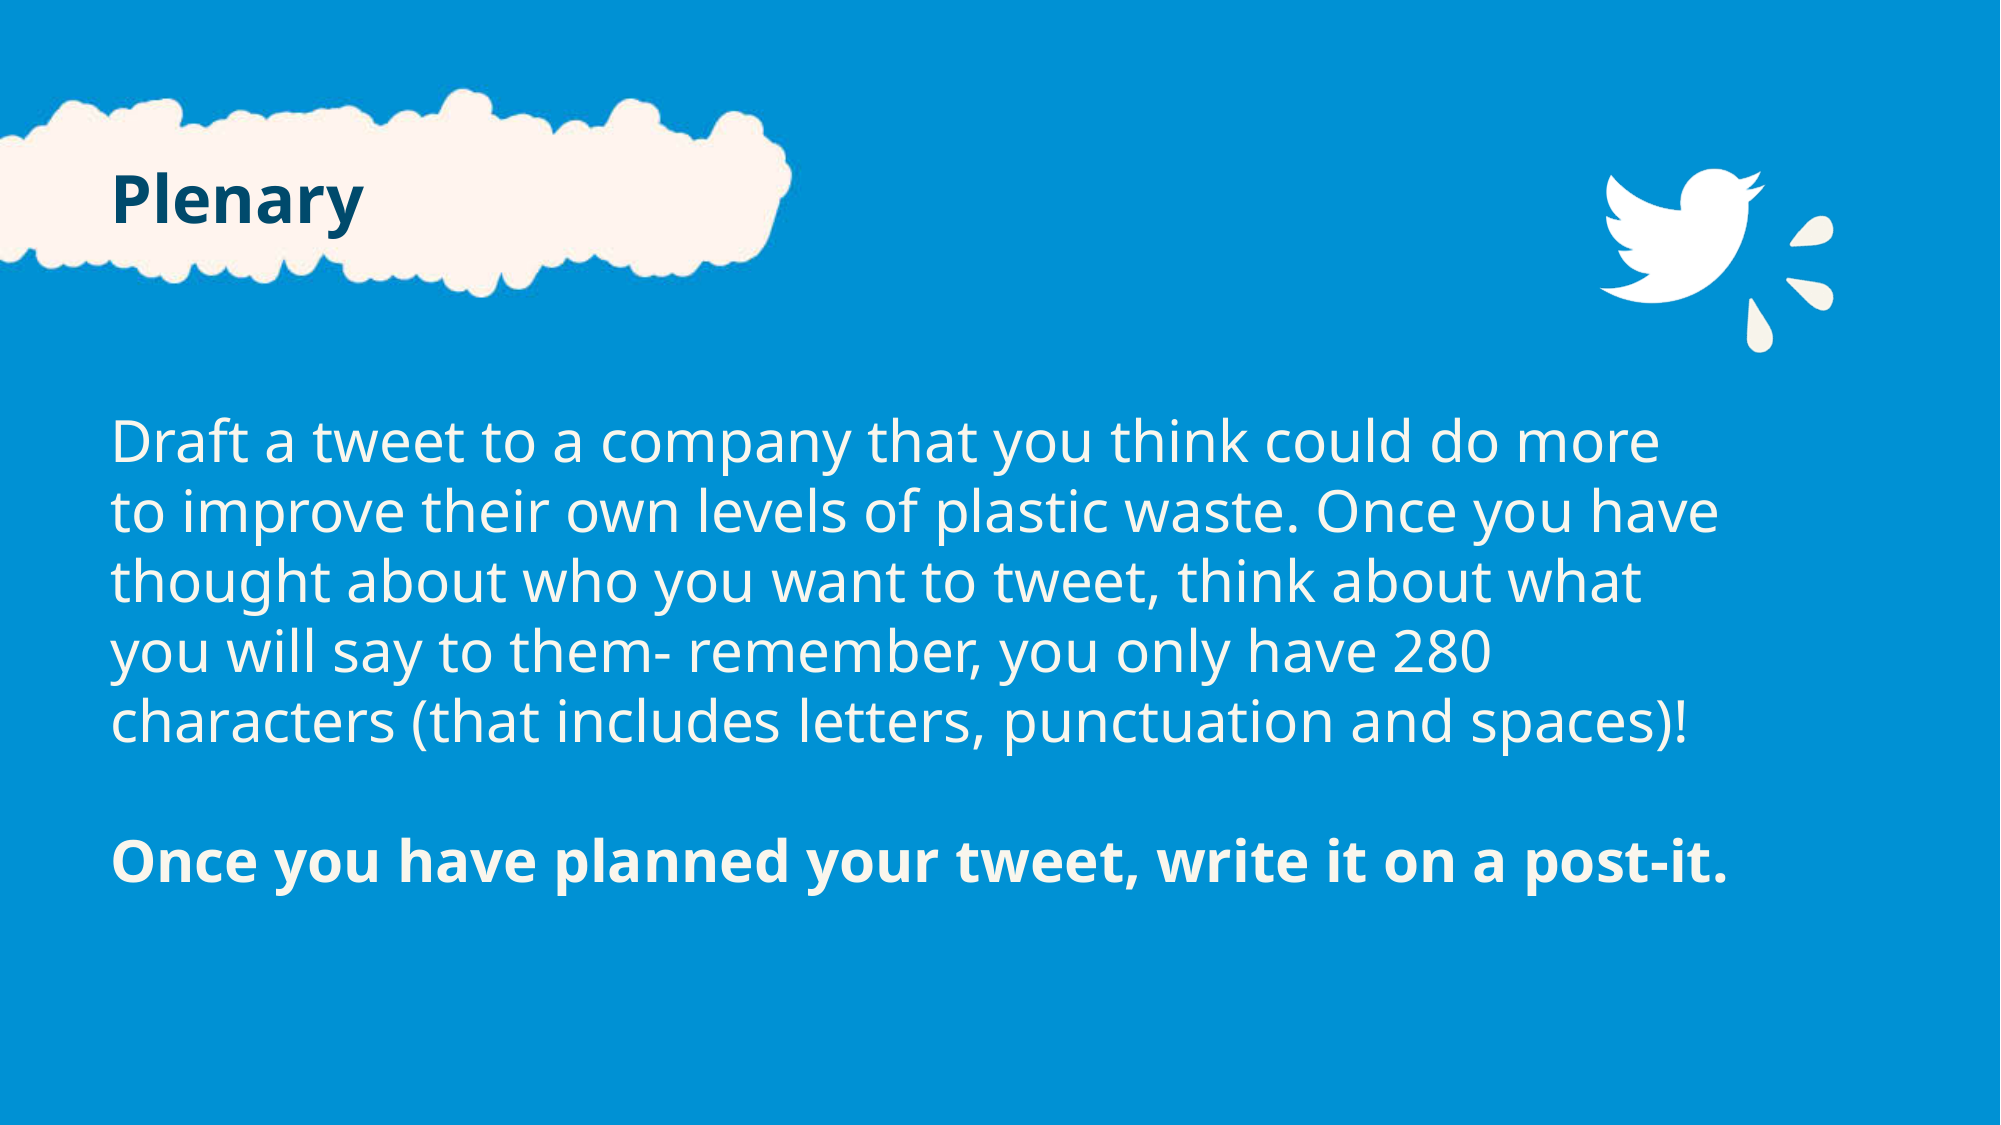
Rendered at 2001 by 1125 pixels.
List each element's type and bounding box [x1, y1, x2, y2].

picture [278, 641, 282, 671]
picture [1474, 501, 1502, 545]
picture [1233, 494, 1250, 532]
picture [1252, 844, 1273, 882]
picture [1032, 641, 1059, 672]
picture [1623, 564, 1640, 602]
picture [161, 850, 189, 881]
picture [1126, 501, 1168, 531]
picture [1063, 431, 1089, 462]
picture [1330, 851, 1338, 881]
picture [1574, 431, 1601, 462]
picture [1626, 844, 1647, 882]
picture [1156, 641, 1181, 671]
picture [925, 641, 950, 672]
picture [212, 711, 228, 741]
picture [1369, 418, 1373, 461]
picture [1404, 571, 1431, 602]
picture [416, 431, 441, 462]
picture [233, 711, 257, 742]
picture [1254, 711, 1258, 741]
picture [1543, 501, 1569, 532]
picture [842, 850, 872, 882]
picture [1332, 431, 1358, 462]
picture [1173, 431, 1177, 461]
picture [927, 431, 951, 462]
picture [855, 571, 880, 601]
picture [669, 431, 712, 461]
picture [1509, 571, 1551, 601]
picture [1559, 558, 1584, 601]
picture [177, 711, 201, 742]
picture [506, 431, 533, 462]
picture [894, 418, 919, 461]
picture [1252, 628, 1277, 671]
picture [1688, 844, 1709, 882]
picture [1027, 431, 1054, 462]
picture [807, 851, 838, 895]
picture [1389, 711, 1414, 741]
picture [143, 641, 170, 672]
picture [1367, 501, 1392, 531]
picture [940, 501, 966, 545]
picture [1599, 850, 1622, 882]
picture [971, 666, 978, 679]
picture [1096, 571, 1121, 602]
picture [511, 634, 528, 672]
picture [1506, 501, 1533, 532]
picture [1652, 863, 1666, 869]
picture [601, 501, 643, 531]
picture [869, 424, 886, 462]
picture [867, 501, 894, 532]
picture [1210, 850, 1229, 881]
picture [471, 851, 502, 881]
picture [688, 571, 715, 602]
picture [724, 431, 750, 475]
picture [655, 571, 683, 615]
picture [702, 488, 706, 531]
picture [372, 711, 393, 742]
picture [0, 88, 792, 297]
picture [1080, 711, 1105, 741]
picture [1386, 850, 1416, 882]
picture [1114, 711, 1135, 742]
picture [536, 628, 561, 671]
picture [1604, 169, 1763, 303]
picture [402, 838, 430, 881]
picture [310, 850, 340, 882]
picture [1440, 571, 1466, 602]
picture [1382, 418, 1408, 462]
picture [267, 431, 291, 462]
picture [1224, 418, 1246, 461]
picture [171, 571, 198, 602]
picture [1256, 501, 1281, 532]
picture [1344, 844, 1365, 882]
picture [776, 501, 801, 532]
picture [202, 501, 245, 531]
picture [773, 571, 815, 601]
picture [363, 641, 387, 672]
picture [722, 850, 750, 882]
picture [394, 641, 422, 685]
picture [1198, 711, 1222, 742]
picture [419, 571, 446, 602]
picture [816, 711, 841, 742]
picture [207, 571, 233, 602]
picture [377, 501, 402, 532]
picture [555, 431, 579, 462]
picture [803, 698, 807, 741]
picture [836, 641, 879, 671]
picture [632, 431, 659, 462]
picture [1691, 501, 1716, 532]
picture [959, 641, 975, 671]
picture [1000, 641, 1028, 685]
picture [1285, 641, 1309, 672]
picture [1237, 838, 1245, 845]
picture [1349, 641, 1374, 672]
picture [1240, 571, 1244, 601]
picture [137, 558, 162, 601]
picture [1072, 501, 1076, 531]
picture [714, 641, 739, 672]
picture [1008, 711, 1034, 755]
picture [521, 704, 538, 742]
picture [349, 571, 373, 602]
picture [899, 488, 919, 531]
picture [112, 564, 129, 602]
picture [532, 501, 548, 531]
picture [227, 850, 255, 882]
picture [1716, 874, 1725, 882]
picture [757, 431, 781, 462]
picture [654, 711, 680, 742]
picture [715, 501, 740, 532]
picture [1316, 641, 1343, 671]
picture [440, 634, 457, 672]
picture [1330, 838, 1338, 845]
picture [242, 571, 268, 615]
picture [197, 850, 221, 882]
picture [314, 424, 331, 462]
picture [344, 501, 371, 531]
picture [982, 851, 1028, 881]
picture [1469, 431, 1496, 462]
picture [350, 711, 366, 741]
picture [744, 501, 771, 531]
picture [1064, 571, 1089, 602]
picture [455, 571, 481, 602]
picture [1658, 701, 1670, 751]
picture [383, 431, 408, 462]
picture [561, 711, 565, 741]
picture [1296, 431, 1323, 462]
picture [880, 851, 908, 882]
picture [1043, 711, 1069, 742]
picture [1278, 850, 1306, 882]
picture [1140, 704, 1157, 742]
picture [524, 571, 566, 601]
picture [348, 851, 376, 882]
picture [1747, 299, 1773, 352]
picture [1628, 501, 1652, 532]
picture [1016, 571, 1058, 601]
picture [1395, 630, 1422, 671]
picture [811, 488, 815, 531]
picture [1592, 571, 1616, 602]
picture [801, 641, 826, 672]
picture [431, 704, 448, 742]
picture [1119, 641, 1146, 672]
picture [1085, 501, 1106, 532]
picture [414, 701, 425, 751]
picture [1112, 424, 1129, 462]
picture [517, 501, 521, 531]
picture [1237, 851, 1245, 881]
picture [693, 641, 709, 671]
picture [1069, 641, 1095, 672]
picture [1678, 701, 1683, 730]
picture [312, 564, 329, 602]
picture [947, 711, 968, 742]
picture [482, 501, 507, 532]
picture [1033, 850, 1061, 882]
picture [1204, 558, 1229, 601]
picture [266, 711, 287, 742]
picture [1423, 698, 1449, 742]
picture [438, 850, 465, 882]
picture [867, 704, 884, 742]
picture [293, 628, 297, 671]
picture [1521, 431, 1564, 461]
picture [959, 424, 976, 462]
picture [891, 628, 917, 672]
picture [292, 704, 309, 742]
picture [135, 501, 162, 532]
picture [689, 698, 715, 742]
picture [1473, 564, 1490, 602]
picture [1127, 876, 1136, 889]
picture [640, 698, 644, 741]
picture [111, 641, 139, 685]
picture [1790, 216, 1833, 246]
picture [1504, 711, 1530, 755]
picture [423, 494, 440, 532]
picture [570, 641, 595, 672]
picture [1632, 431, 1657, 462]
picture [651, 501, 676, 531]
picture [114, 840, 152, 882]
picture [144, 698, 169, 741]
picture [1268, 431, 1289, 462]
picture [1570, 711, 1591, 742]
picture [114, 711, 135, 742]
picture [610, 850, 637, 882]
picture [1305, 711, 1330, 741]
picture [1674, 851, 1682, 881]
picture [724, 571, 750, 602]
picture [887, 564, 904, 602]
picture [975, 488, 979, 531]
picture [230, 424, 247, 462]
picture [1370, 558, 1396, 602]
picture [180, 641, 206, 672]
picture [569, 501, 596, 532]
picture [463, 641, 490, 672]
picture [995, 564, 1012, 602]
picture [824, 501, 845, 532]
picture [576, 711, 601, 741]
picture [1127, 564, 1144, 602]
picture [648, 850, 676, 881]
picture [925, 711, 941, 741]
picture [994, 431, 1022, 475]
picture [823, 431, 851, 475]
picture [1188, 431, 1213, 461]
picture [1173, 501, 1197, 532]
picture [483, 424, 500, 462]
picture [610, 711, 631, 742]
picture [385, 558, 411, 602]
picture [686, 850, 714, 881]
picture [1319, 490, 1356, 532]
picture [1047, 494, 1064, 532]
picture [1353, 711, 1377, 742]
picture [749, 641, 792, 671]
picture [158, 431, 174, 461]
picture [595, 838, 603, 881]
picture [1562, 850, 1592, 882]
picture [489, 711, 513, 742]
picture [819, 571, 843, 602]
picture [1429, 501, 1454, 532]
picture [1229, 704, 1246, 742]
picture [574, 558, 599, 601]
picture [1631, 711, 1652, 742]
picture [1433, 418, 1459, 462]
picture [313, 501, 340, 532]
picture [605, 641, 648, 671]
picture [608, 571, 635, 602]
picture [1424, 850, 1452, 881]
picture [1179, 564, 1196, 602]
picture [1149, 596, 1156, 609]
picture [1674, 838, 1682, 845]
picture [308, 628, 312, 671]
picture [725, 711, 750, 742]
picture [1255, 571, 1280, 601]
picture [987, 501, 1011, 532]
picture [846, 704, 863, 742]
picture [757, 711, 778, 742]
picture [957, 844, 978, 882]
picture [946, 571, 973, 602]
picture [209, 418, 229, 461]
picture [1192, 628, 1196, 671]
picture [1207, 501, 1228, 532]
picture [1787, 278, 1833, 310]
picture [890, 711, 915, 742]
picture [604, 431, 625, 462]
picture [116, 421, 148, 461]
picture [1267, 711, 1294, 742]
picture [275, 851, 306, 895]
picture [1598, 711, 1623, 742]
picture [1659, 501, 1686, 531]
picture [792, 431, 817, 461]
picture [1430, 630, 1456, 672]
picture [448, 488, 473, 531]
picture [1528, 850, 1557, 895]
picture [280, 558, 305, 601]
picture [187, 501, 191, 531]
picture [1291, 558, 1313, 601]
picture [1595, 488, 1620, 531]
picture [1158, 851, 1204, 881]
picture [257, 501, 283, 545]
picture [1537, 711, 1561, 742]
picture [456, 698, 481, 741]
picture [336, 641, 357, 672]
picture [1334, 571, 1358, 602]
picture [918, 850, 937, 881]
picture [446, 424, 463, 462]
picture [178, 431, 202, 462]
picture [1101, 844, 1122, 882]
picture [923, 564, 940, 602]
picture [1462, 630, 1489, 672]
picture [1475, 850, 1502, 882]
picture [1137, 418, 1162, 461]
picture [506, 850, 534, 882]
picture [1401, 501, 1422, 532]
picture [1067, 850, 1095, 882]
picture [1202, 641, 1230, 685]
picture [757, 838, 786, 882]
picture [315, 711, 340, 742]
picture [1474, 711, 1495, 742]
picture [335, 431, 377, 461]
picture [292, 501, 308, 531]
picture [1164, 711, 1190, 742]
picture [974, 736, 981, 749]
picture [1611, 431, 1627, 461]
picture [112, 494, 129, 532]
picture [488, 564, 505, 602]
picture [1021, 501, 1042, 532]
picture [228, 641, 270, 671]
picture [558, 850, 587, 895]
